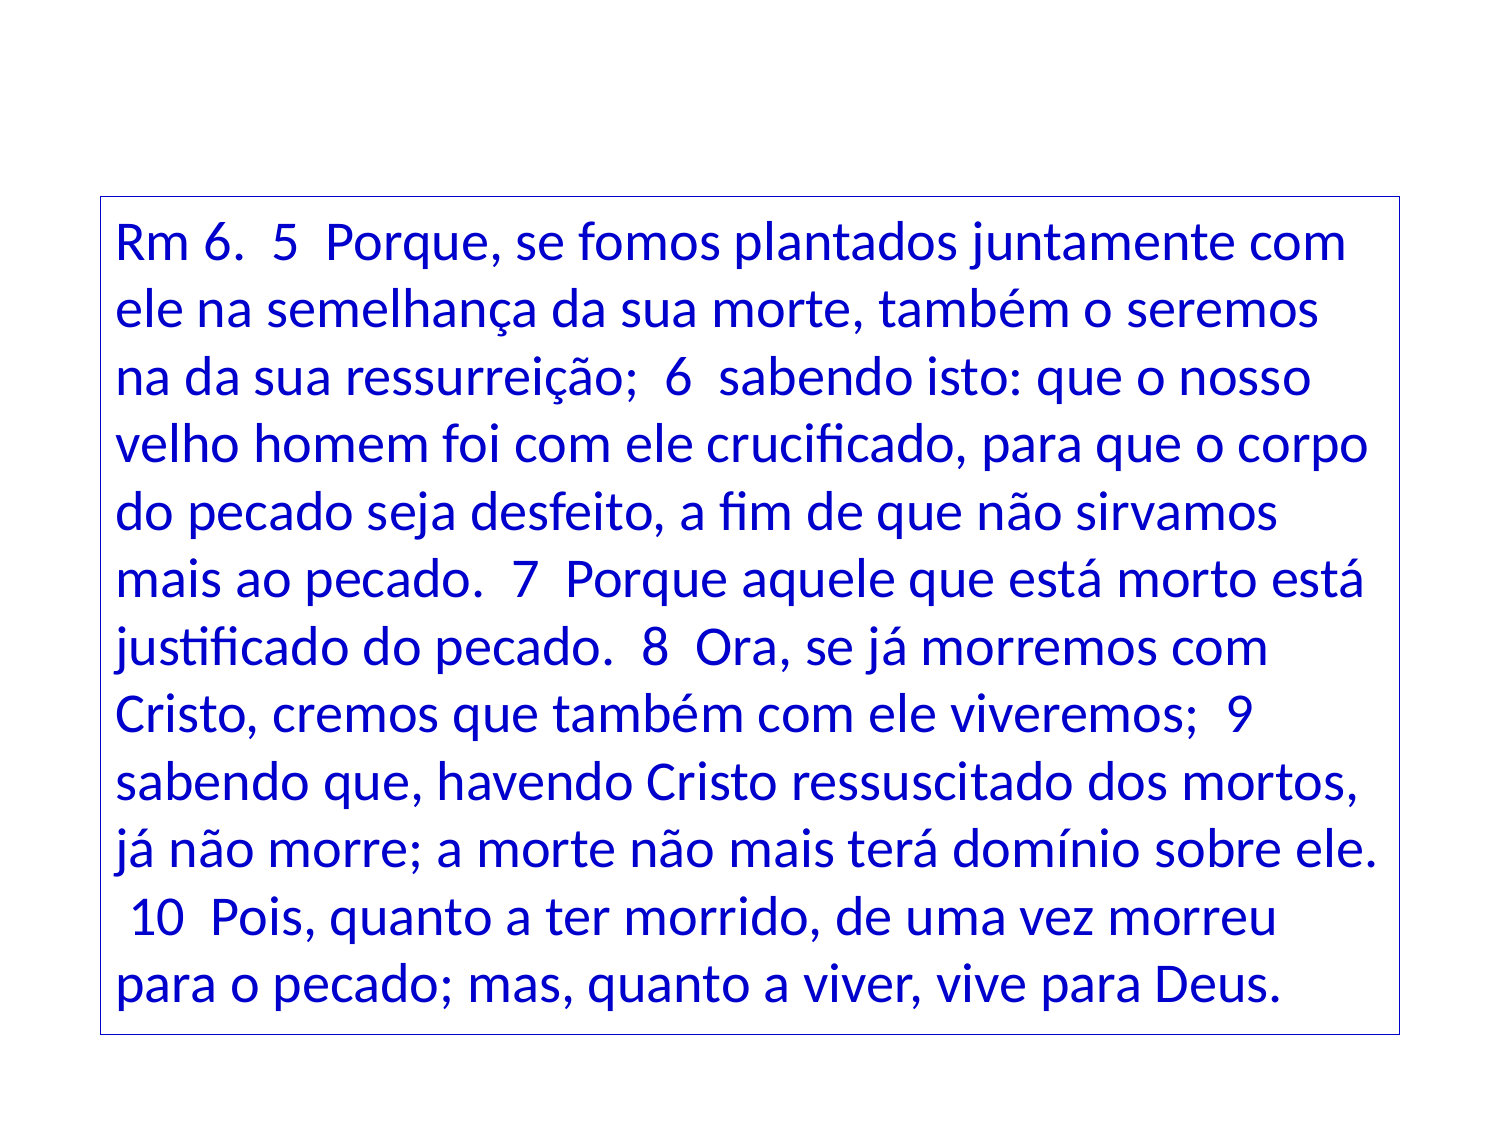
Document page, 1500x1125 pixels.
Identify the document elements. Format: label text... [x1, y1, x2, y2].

list Rm 6. 5 Porque, se fomos plantados juntamente com ele na semelhança da sua morte, também o seremos na da sua ressurreição; 6 sabendo isto: que o nosso velho homem foi com ele crucificado, para que o corpo do pecado seja desfeito, a fim de que não sirvamos mais ao pecado. 7 Porque aquele que está morto está justificado do pecado. 8 Ora, se já morremos com Cristo, cremos que também com ele viveremos; 9 sabendo que, havendo Cristo ressuscitado dos mortos, já não morre; a morte não mais terá domínio sobre ele. 10 Pois, quanto a ter morrido, de uma vez morreu para o pecado; mas, quanto a viver, vive para Deus. [100, 196, 1400, 1035]
